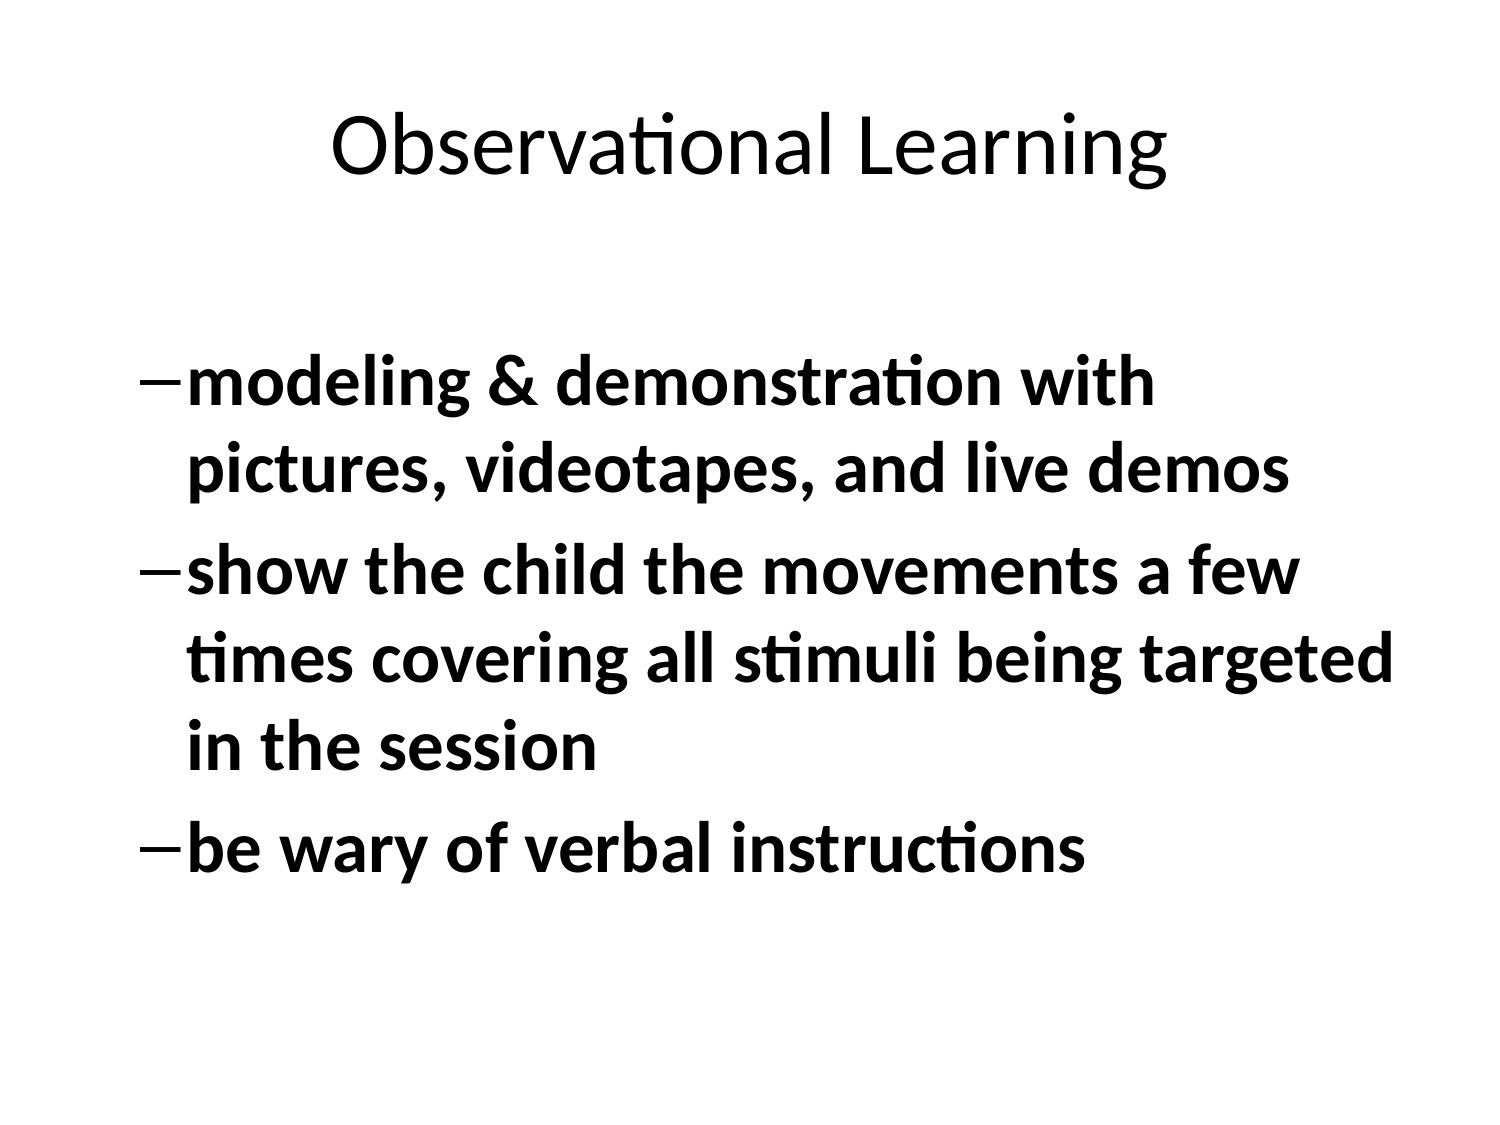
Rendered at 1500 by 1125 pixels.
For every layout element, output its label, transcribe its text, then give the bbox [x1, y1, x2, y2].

title Observational Learning [75, 45, 1425, 233]
list modeling & demonstration with pictures, videotapes, and live demos show the child the movements a few times covering all stimuli being targeted in the session be wary of verbal instructions [50, 324, 1438, 1125]
